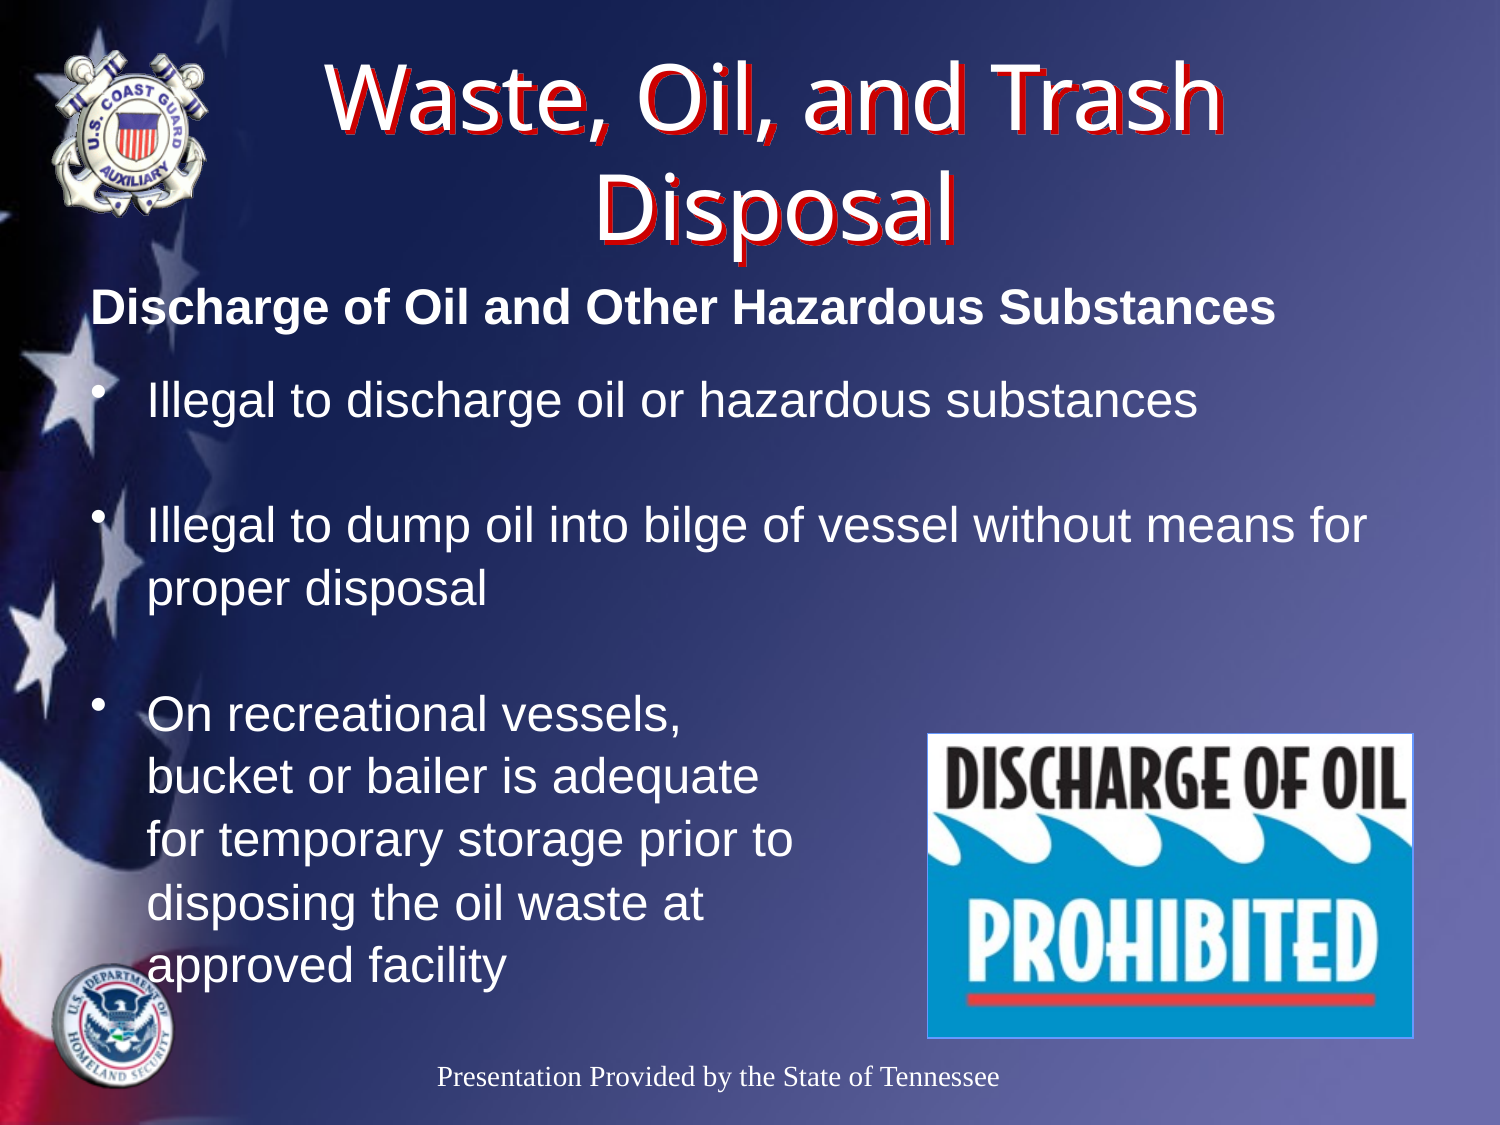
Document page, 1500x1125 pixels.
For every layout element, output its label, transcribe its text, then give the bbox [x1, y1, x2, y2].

title Waste, Oil, and Trash Disposal [137, 54, 1413, 243]
list Illegal to discharge oil or hazardous substances Illegal to dump oil into bilge of vessel without means for proper disposal On recreational vessels, bucket or bailer is adequate for temporary storage prior to disposing the oil waste at approved facility [75, 356, 1425, 1005]
list Discharge of Oil and Other Hazardous Substances [75, 251, 1425, 356]
picture [0, 0, 1500, 1125]
text_box Presentation Provided by the State of Tennessee [362, 1049, 1075, 1100]
